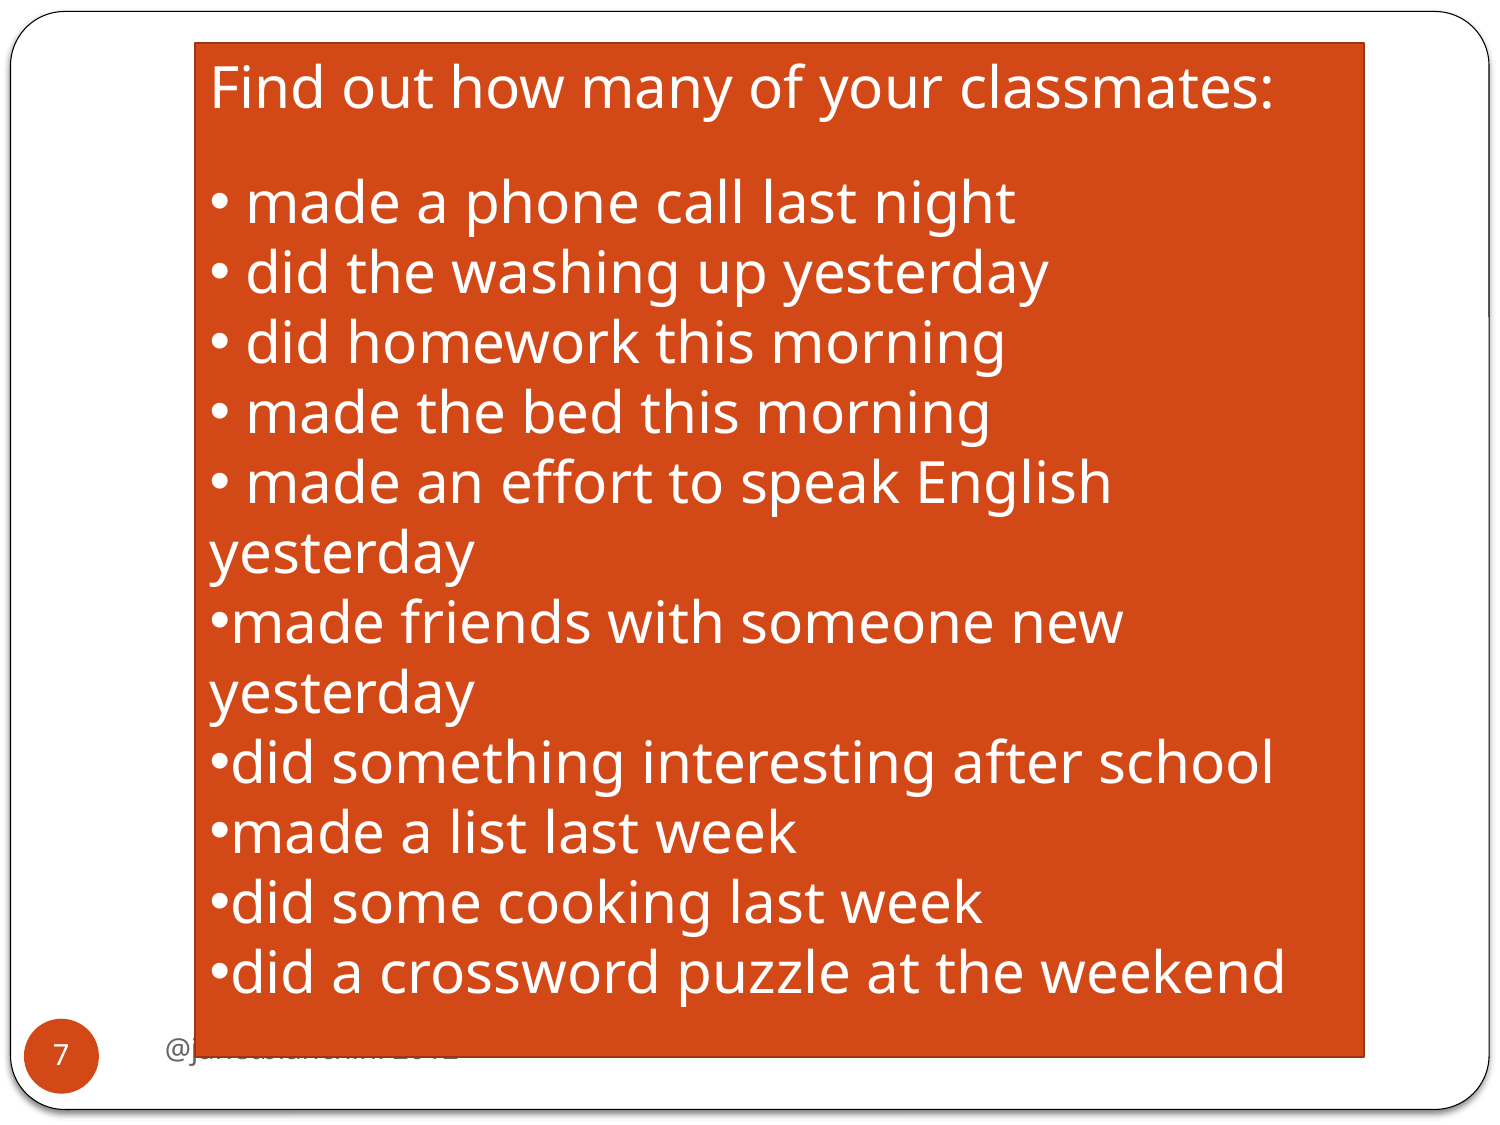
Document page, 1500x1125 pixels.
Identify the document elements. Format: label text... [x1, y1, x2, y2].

footer @janetbianchini 2012 [150, 1012, 800, 1088]
text_box Find out how many of your classmates: made a phone call last night did the washing up yesterday did homework this morning made the bed this morning made an effort to speak English yesterday made friends with someone new yesterday did something interesting after school made a list last week did some cooking last week did a crossword puzzle at the weekend [194, 42, 1365, 1058]
slide_number 7 [23, 1018, 99, 1094]
